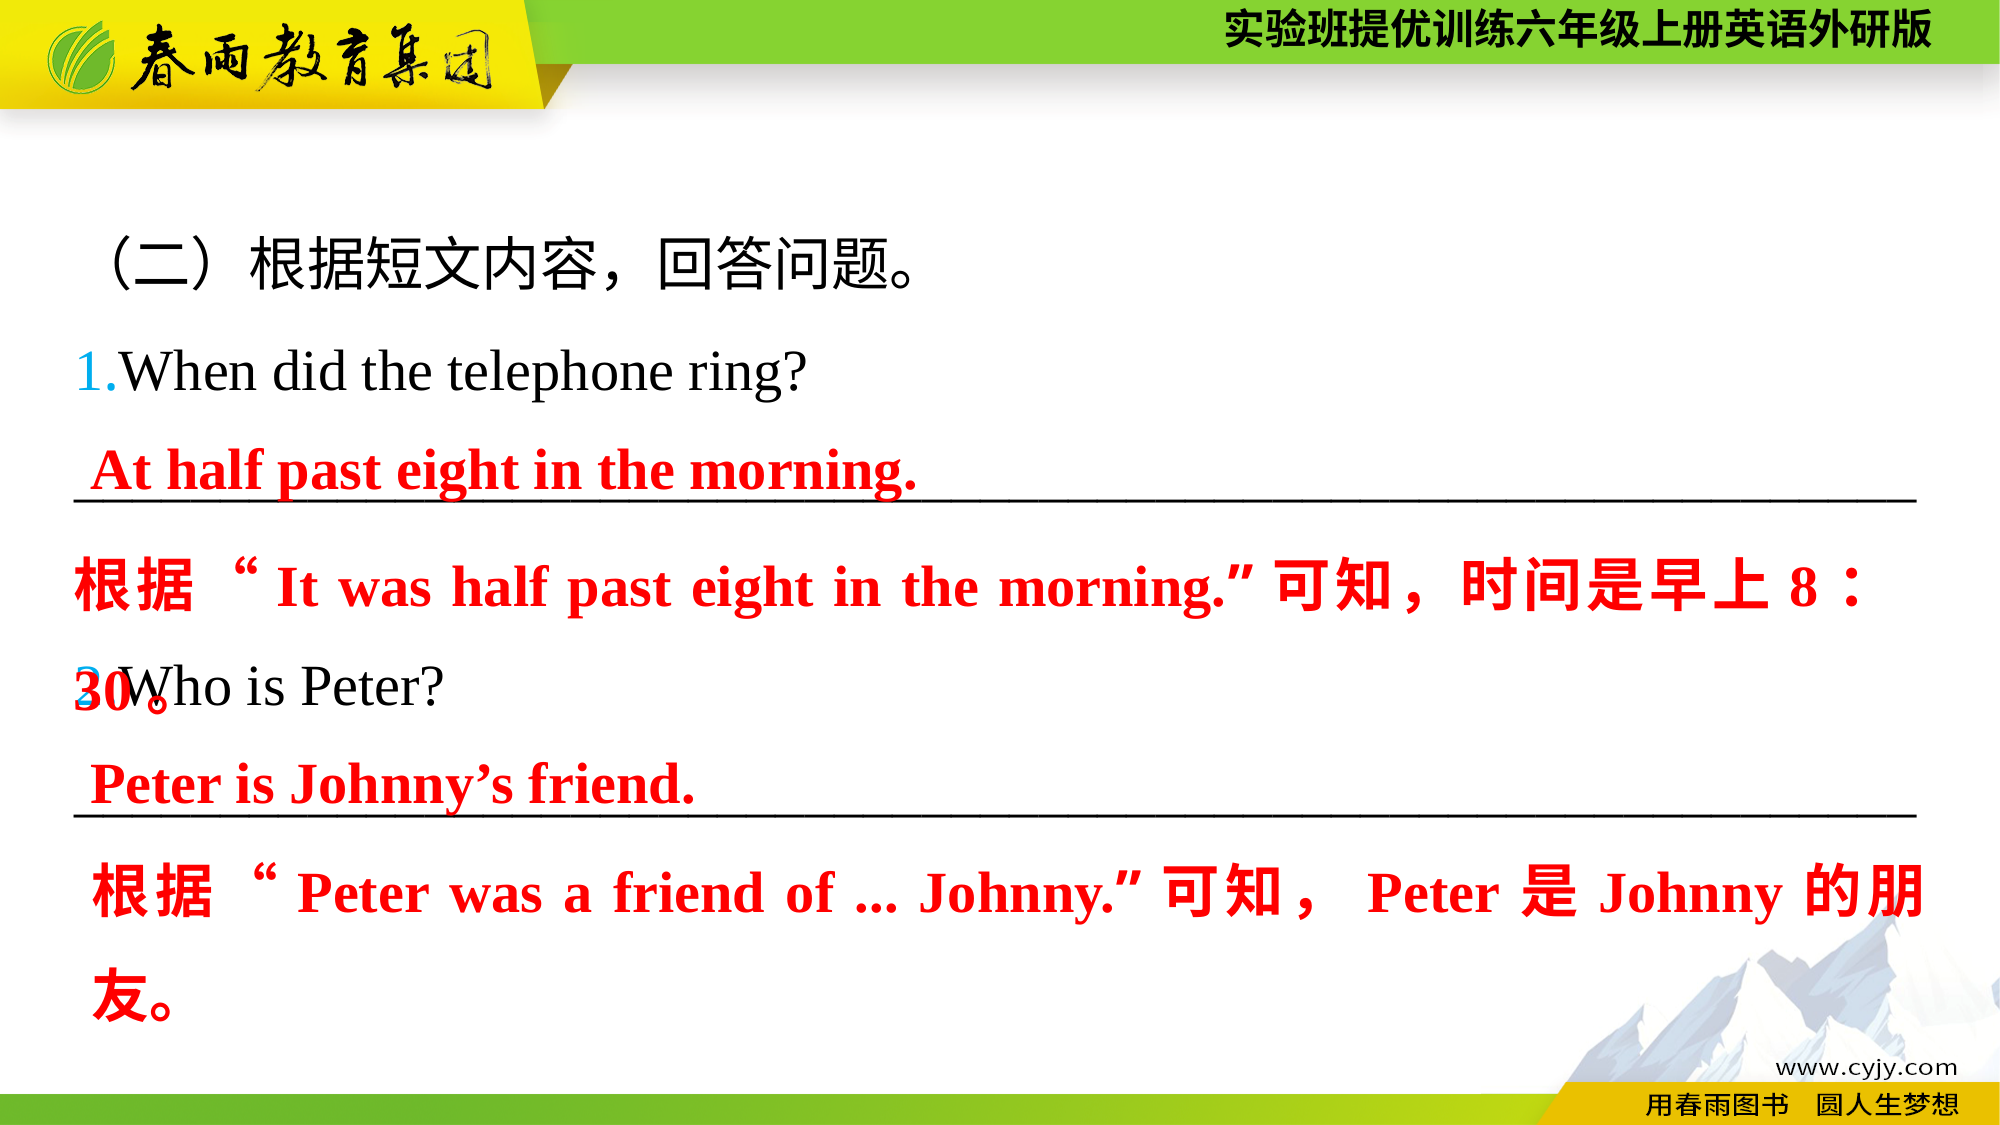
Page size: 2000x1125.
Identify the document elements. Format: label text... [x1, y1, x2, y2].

picture [0, 0, 2000, 1125]
text_box At half past eight in the morning. [75, 388, 1076, 505]
text_box Peter is Johnny’s friend. [75, 730, 1076, 822]
text_box 根据“It was half past eight in the morning.”可知，时间是早上8：30。 [59, 505, 1925, 730]
text_box 根据“Peter was a friend of ... Johnny.”可知，Peter是Johnny的朋友。 [76, 812, 1941, 1037]
list （二）根据短文内容，回答问题。 1.When did the telephone ring? _______________________________________________________________ 2.Who is Peter? _______________________________________________________________ [59, 184, 1944, 824]
